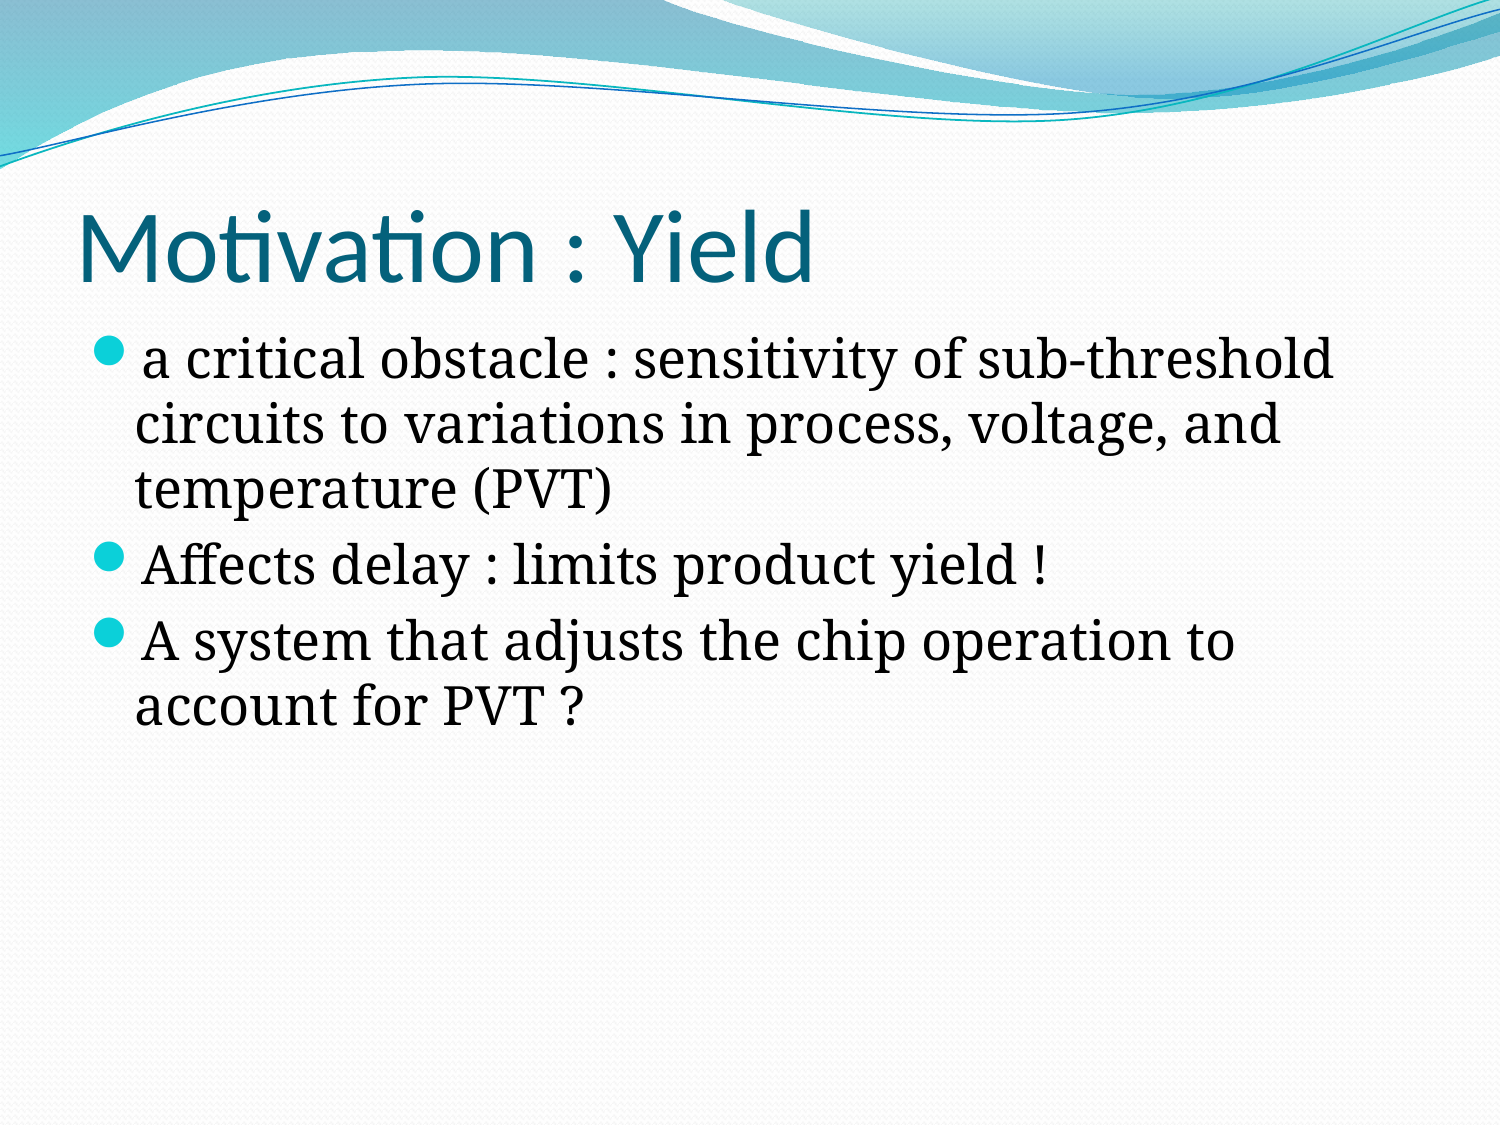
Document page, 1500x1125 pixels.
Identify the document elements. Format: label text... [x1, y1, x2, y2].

list a critical obstacle : sensitivity of sub-threshold circuits to variations in process, voltage, and temperature (PVT) Affects delay : limits product yield ! A system that adjusts the chip operation to account for PVT ? [75, 317, 1425, 1038]
title Motivation : Yield [75, 115, 1425, 303]
